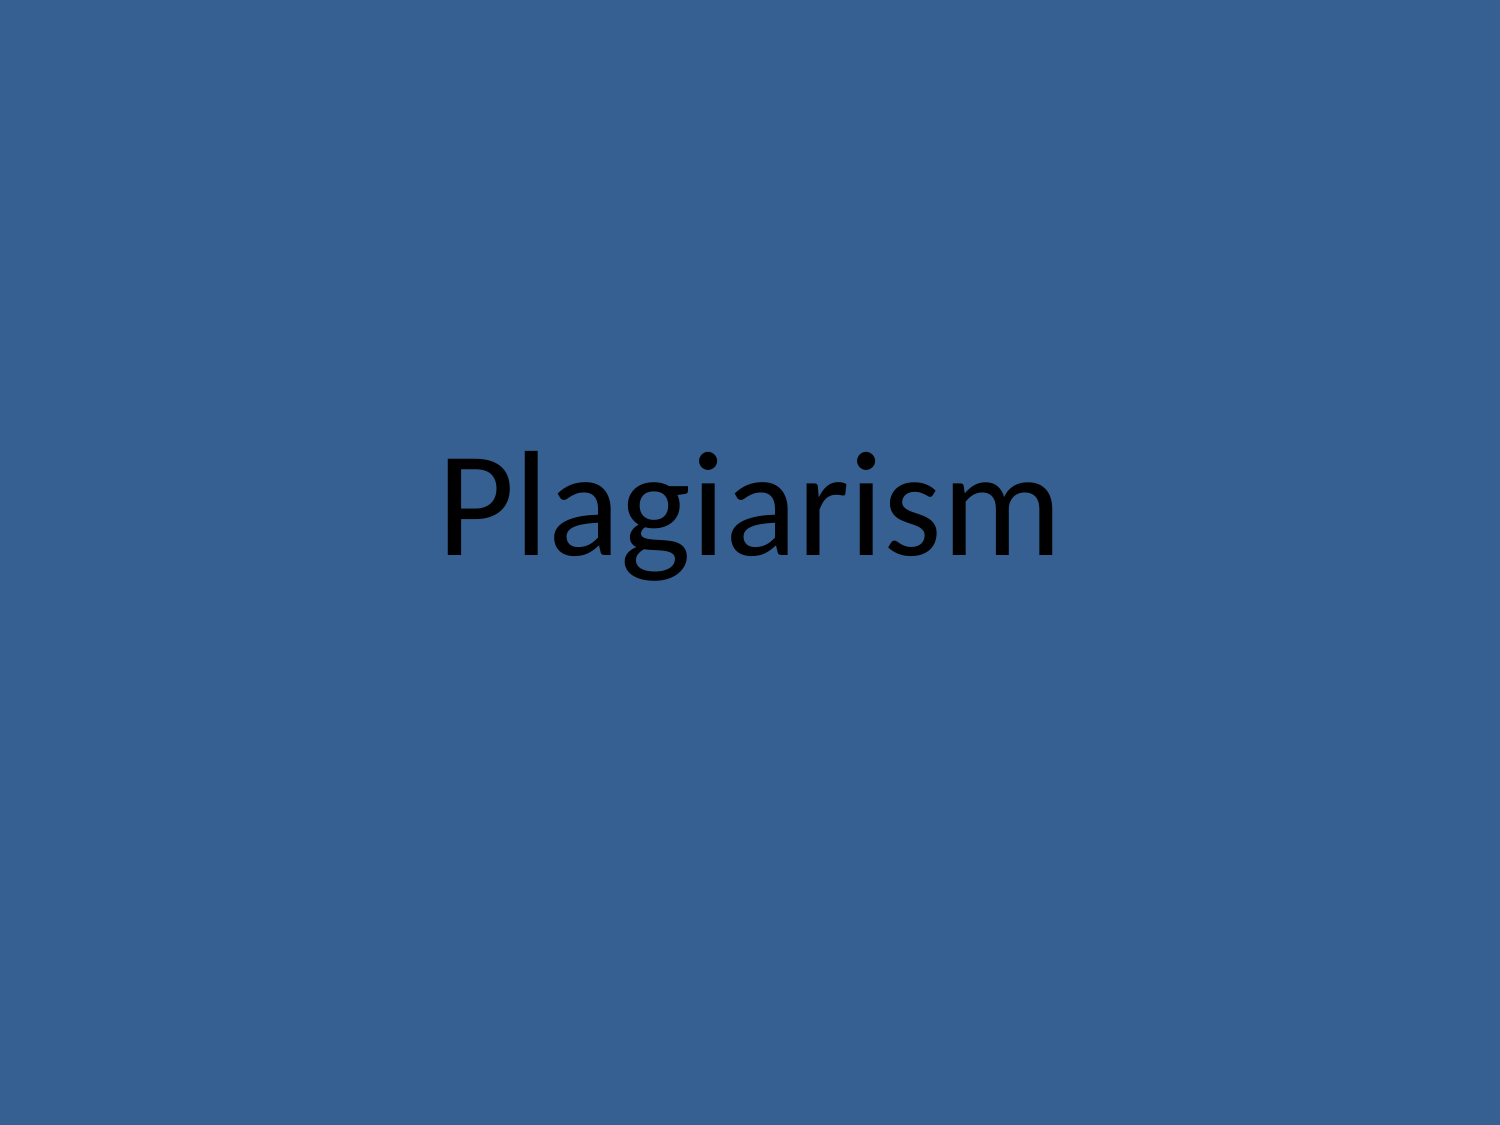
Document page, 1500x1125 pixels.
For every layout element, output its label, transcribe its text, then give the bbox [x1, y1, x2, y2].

title Plagiarism [112, 375, 1388, 617]
